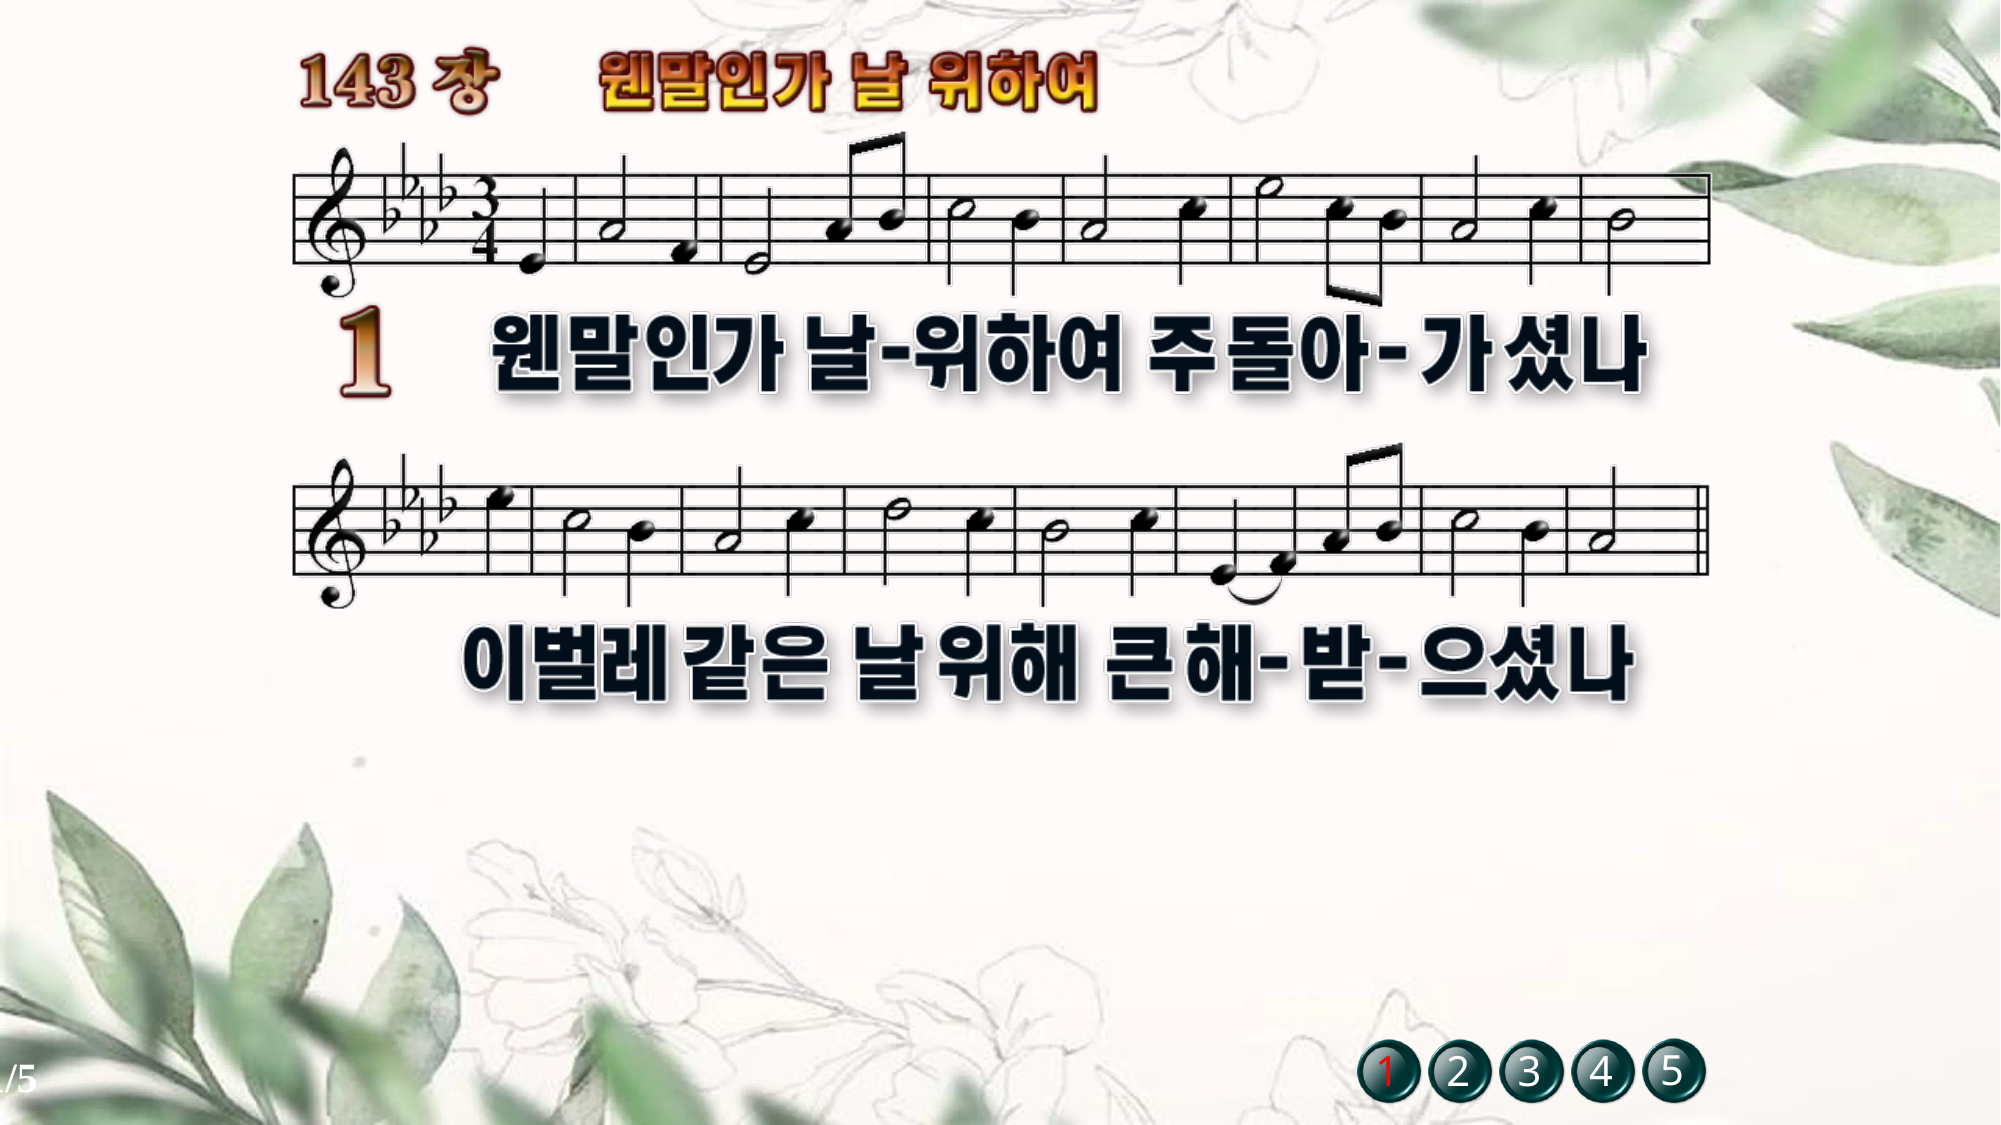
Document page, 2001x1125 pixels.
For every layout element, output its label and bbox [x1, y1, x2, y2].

picture [0, 0, 2001, 1125]
text_box [1496, 1035, 1567, 1106]
text_box [1354, 1035, 1424, 1106]
text_box [1425, 1035, 1496, 1106]
text_box [1568, 1035, 1638, 1106]
text_box [1639, 1034, 1709, 1106]
